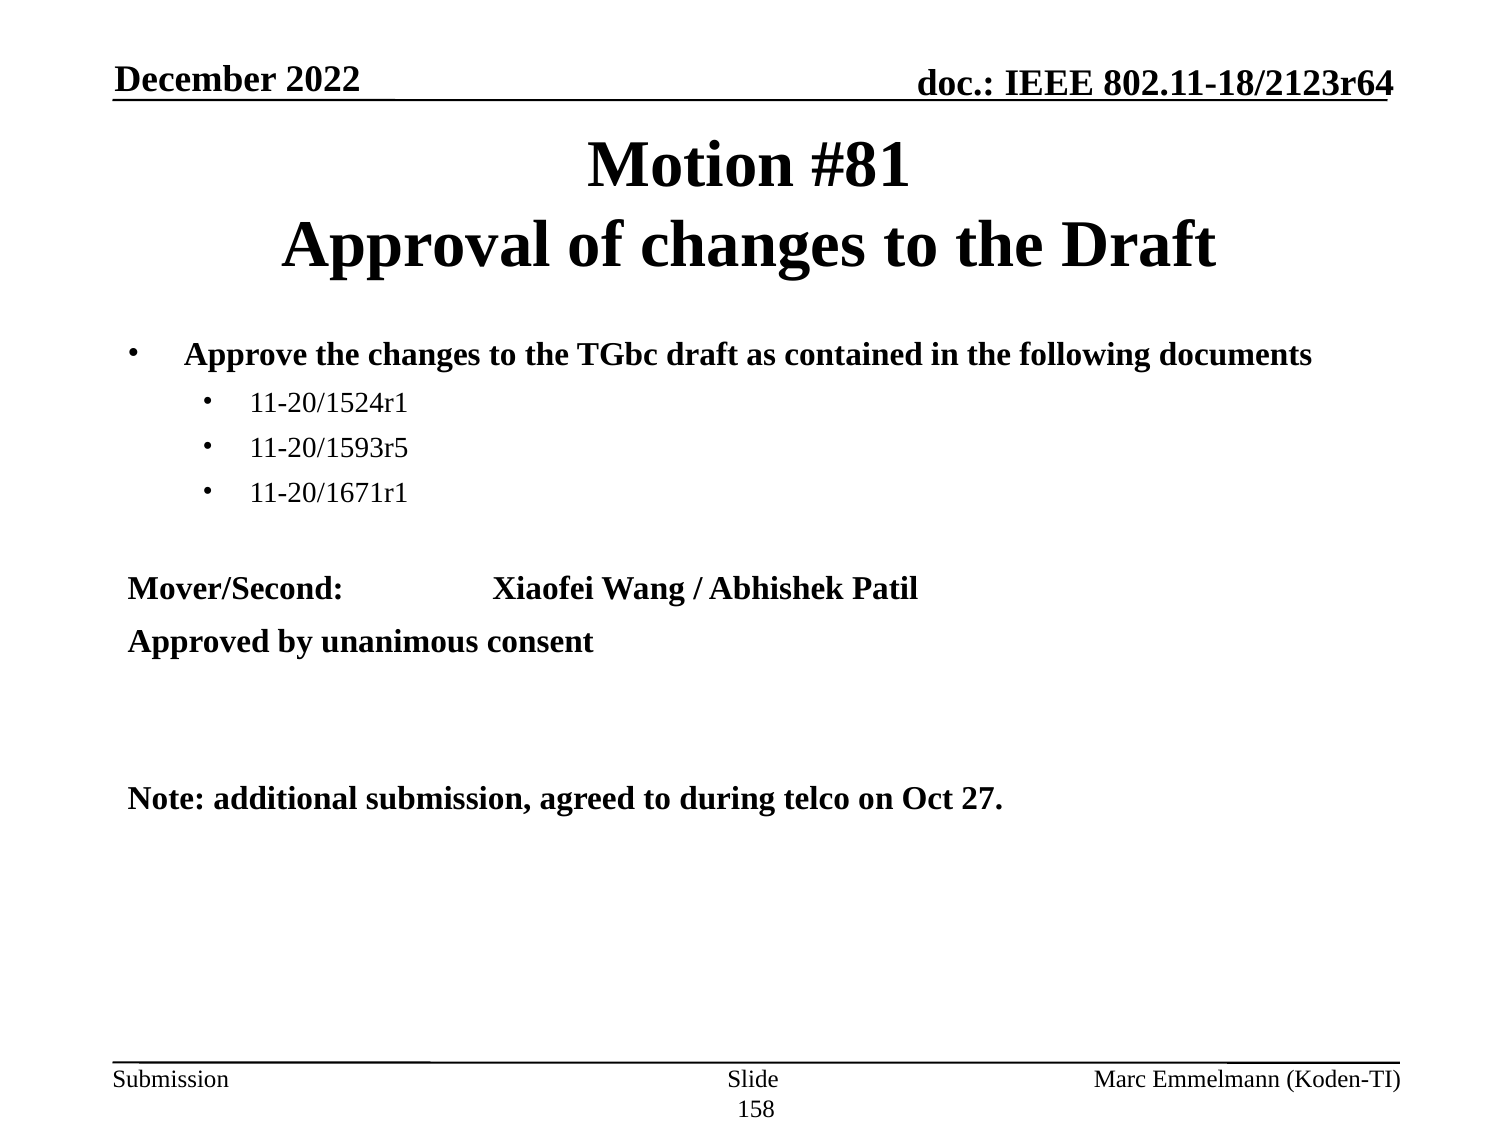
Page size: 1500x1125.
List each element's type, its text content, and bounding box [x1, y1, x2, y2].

slide_number Slide 158 [712, 1061, 800, 1123]
list Approve the changes to the TGbc draft as contained in the following documents 11-20/1524r1 11-20/1593r5 11-20/1671r1 Mover/Second: Xiaofei Wang / Abhishek Patil Approved by unanimous consent Note: additional submission, agreed to during telco on Oct 27. [112, 324, 1388, 1000]
footer Marc Emmelmann (Koden-TI) [878, 1061, 1402, 1093]
title Motion #81 Approval of changes to the Draft [112, 112, 1388, 288]
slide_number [114, 54, 423, 100]
